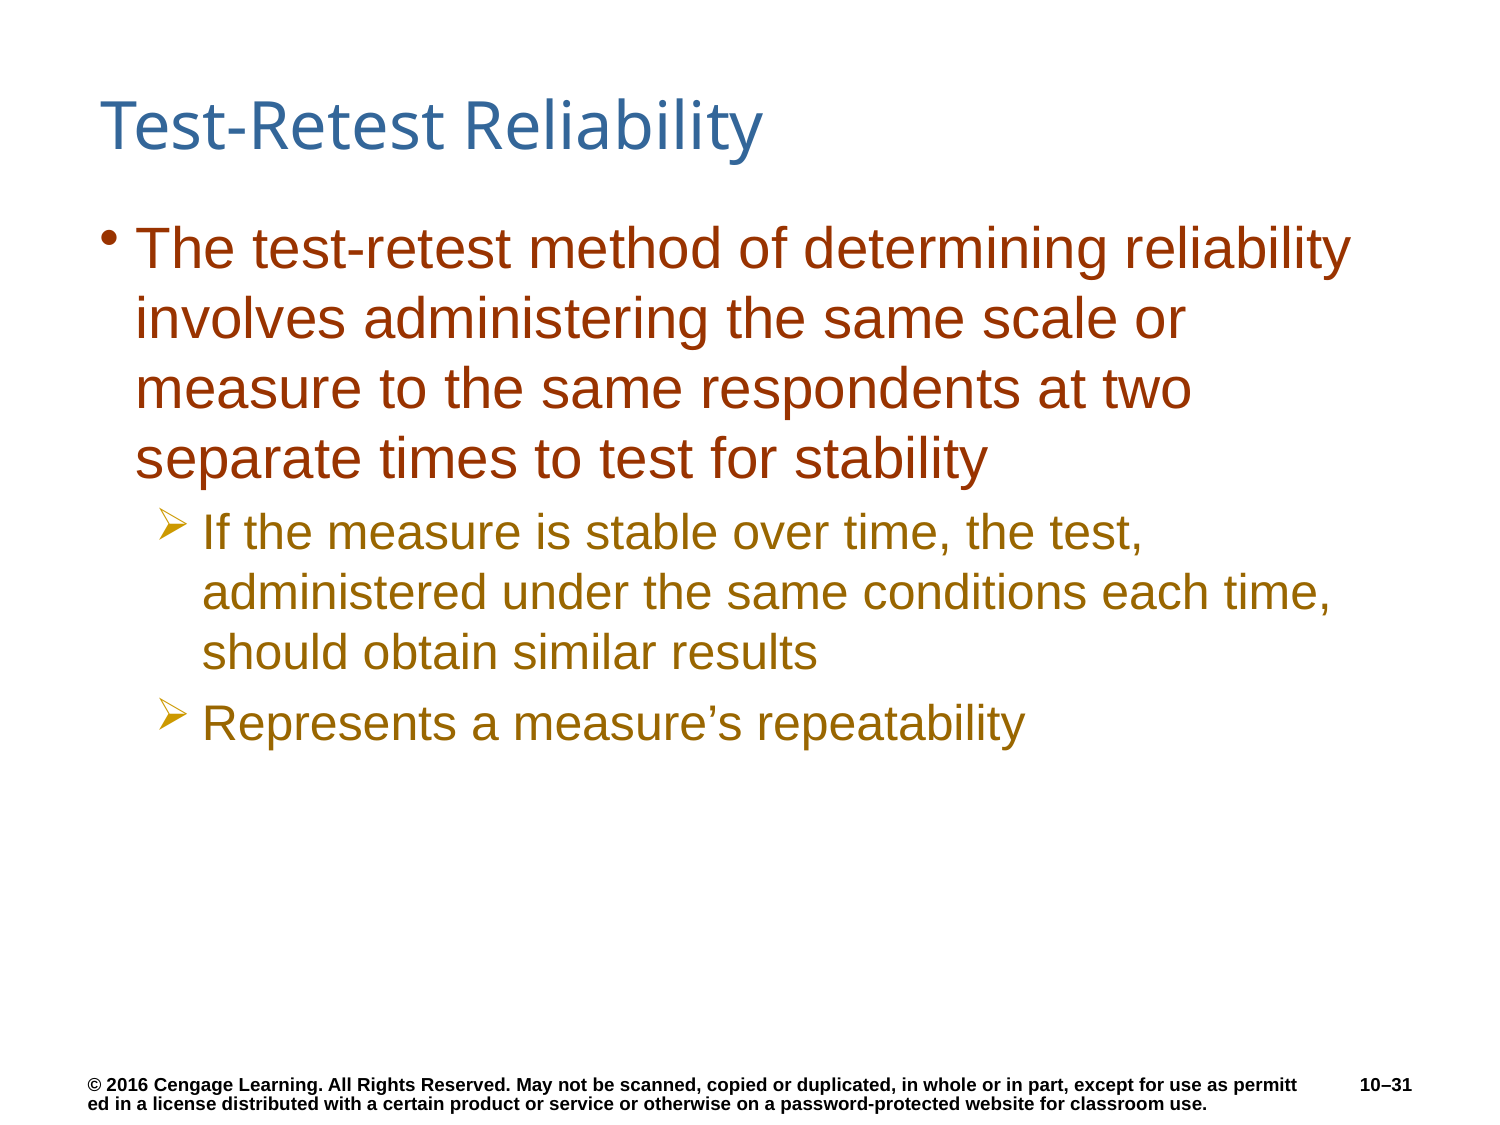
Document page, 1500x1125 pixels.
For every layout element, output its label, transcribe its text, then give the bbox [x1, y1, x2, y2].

list The test-retest method of determining reliability involves administering the same scale or measure to the same respondents at two separate times to test for stability If the measure is stable over time, the test, administered under the same conditions each time, should obtain similar results Represents a measure’s repeatability [84, 202, 1414, 1013]
title Test-Retest Reliability [85, 75, 1411, 171]
slide_number 10–31 [1050, 1042, 1413, 1103]
footer © 2016 Cengage Learning. All Rights Reserved. May not be scanned, copied or duplicated, in whole or in part, except for use as permitted in a license distributed with a certain product or service or otherwise on a password-protected website for classroom use. [87, 1057, 1050, 1103]
